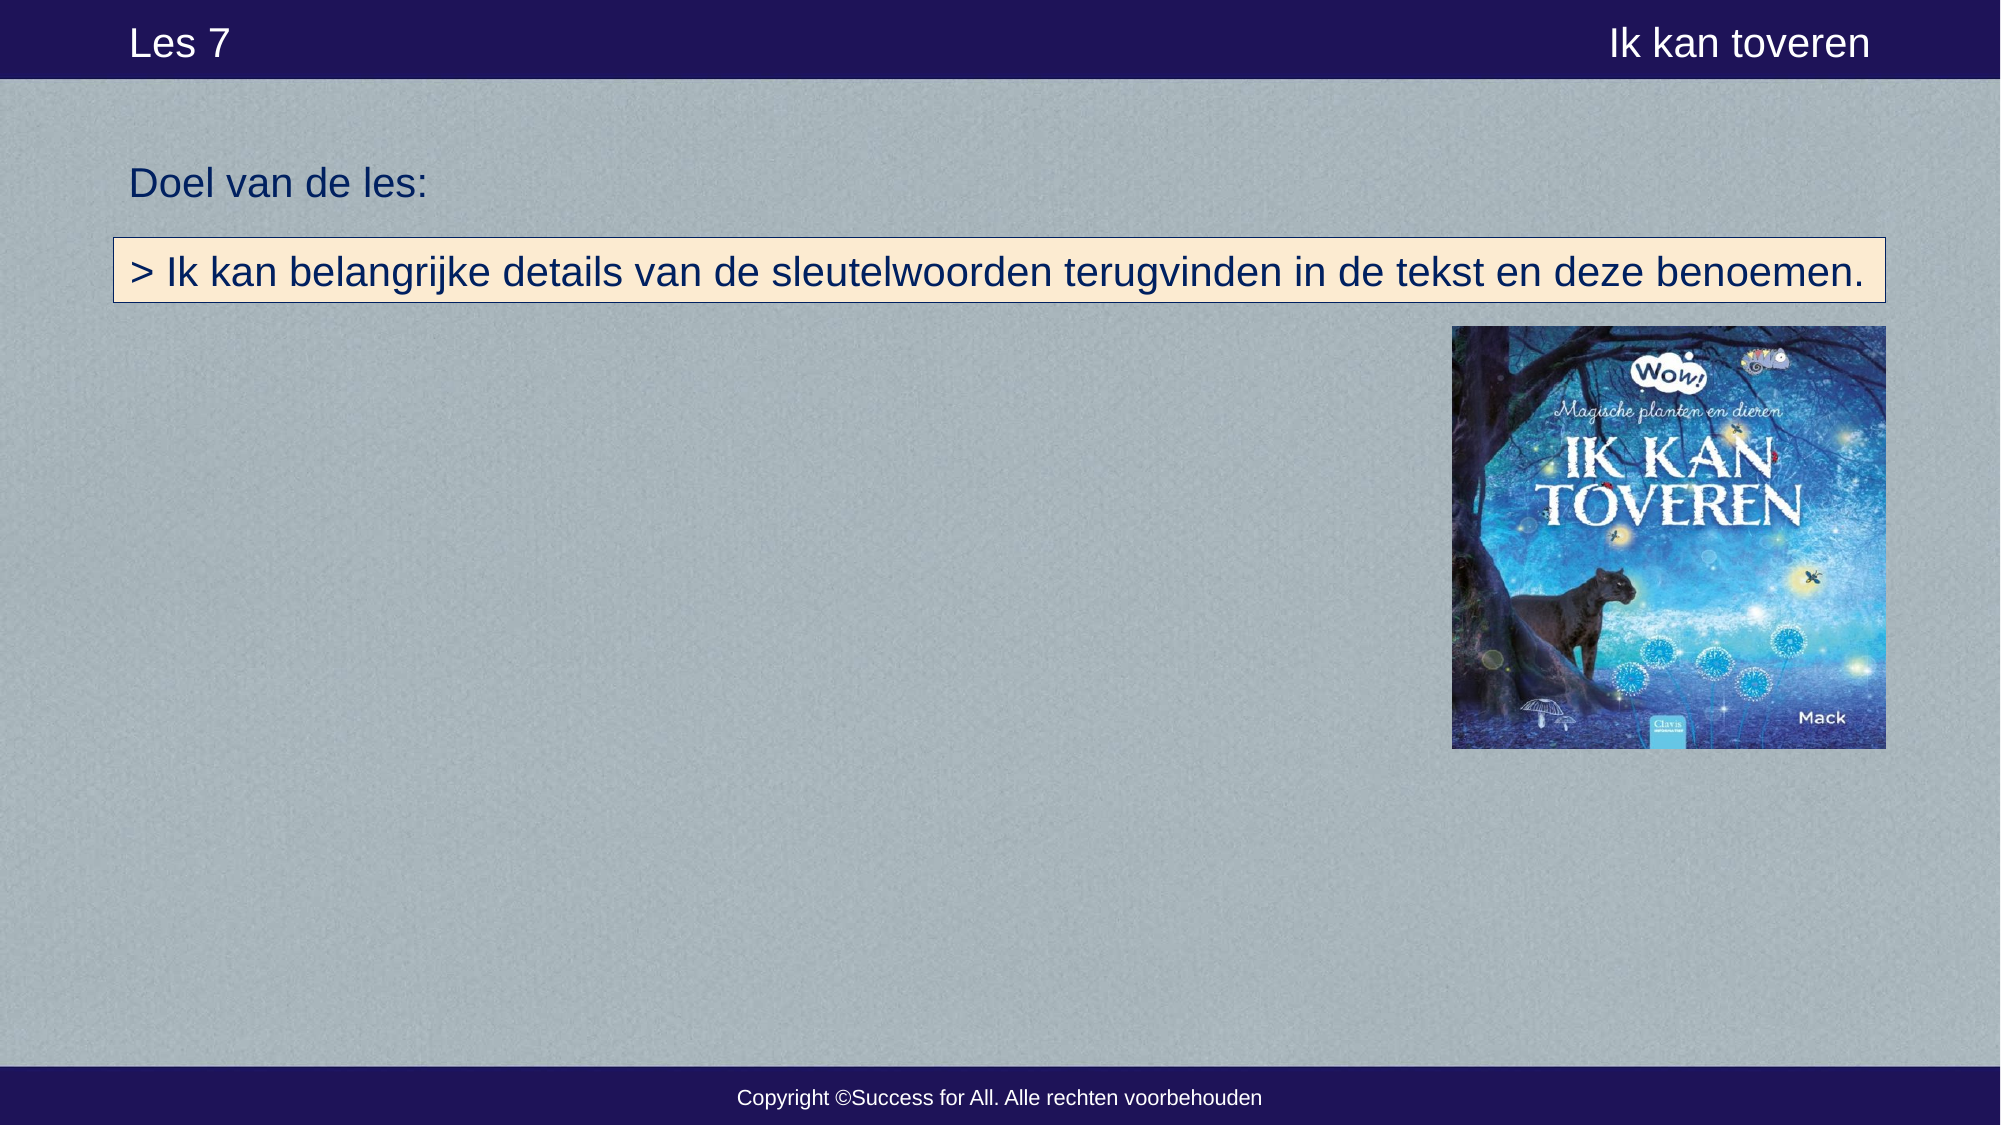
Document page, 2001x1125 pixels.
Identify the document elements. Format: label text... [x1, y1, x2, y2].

text_box Doel van de les: [113, 148, 1635, 214]
text_box Les 7 [114, 8, 354, 73]
picture [0, 0, 2001, 1125]
text_box > Ik kan belangrijke details van de sleutelwoorden terugvinden in de tekst en deze benoemen. [113, 237, 1886, 303]
text_box Copyright ©Success for All. Alle rechten voorbehouden [0, 1076, 2000, 1125]
text_box Ik kan toveren [999, 8, 1886, 73]
